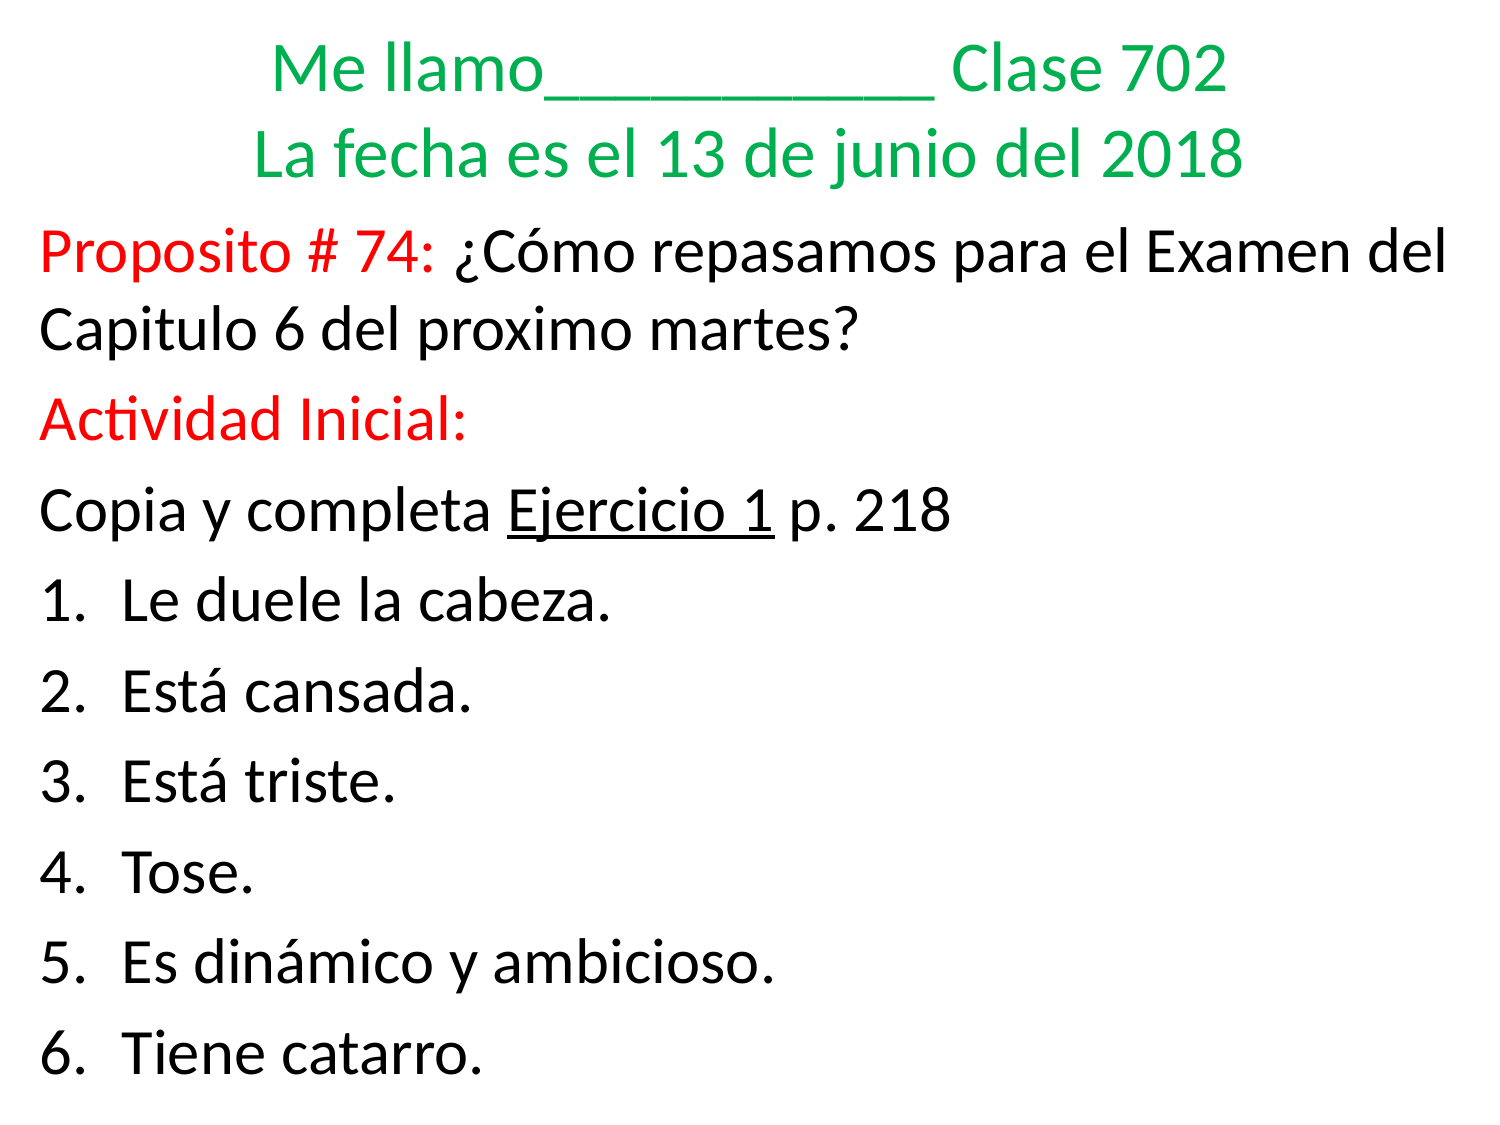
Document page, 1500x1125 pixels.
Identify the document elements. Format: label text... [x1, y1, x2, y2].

title Me llamo___________ Clase 702 La fecha es el 13 de junio del 2018 [75, 12, 1425, 200]
list Proposito # 74: ¿Cómo repasamos para el Examen del Capitulo 6 del proximo martes? Actividad Inicial: Copia y completa Ejercicio 1 p. 218 Le duele la cabeza. Está cansada. Está triste. Tose. Es dinámico y ambicioso. Tiene catarro. [24, 200, 1475, 1100]
